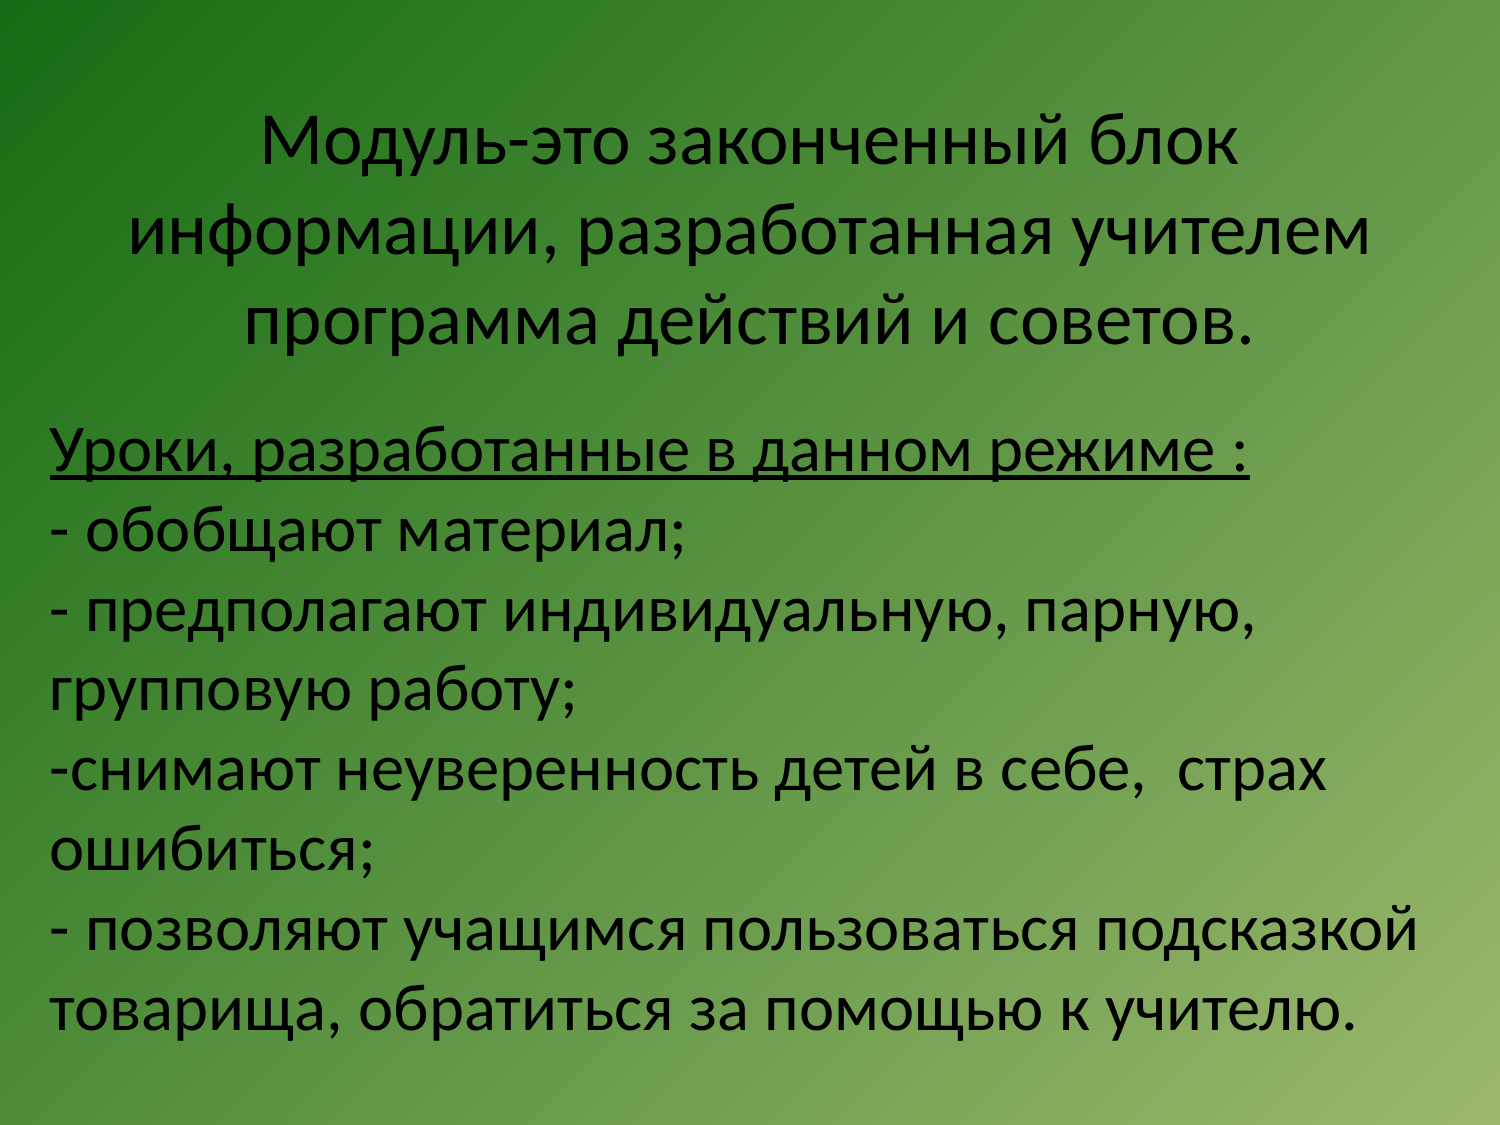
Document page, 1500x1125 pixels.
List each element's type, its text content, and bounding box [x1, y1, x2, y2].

text_box Модуль-это законченный блок информации, разработанная учителем программа действий и советов. Уроки, разработанные в данном режиме : - обобщают материал; - предполагают индивидуальную, парную, групповую работу; -снимают неуверенность детей в себе, страх ошибиться; - позволяют учащимся пользоваться подсказкой товарища, обратиться за помощью к учителю. [35, 81, 1465, 1125]
